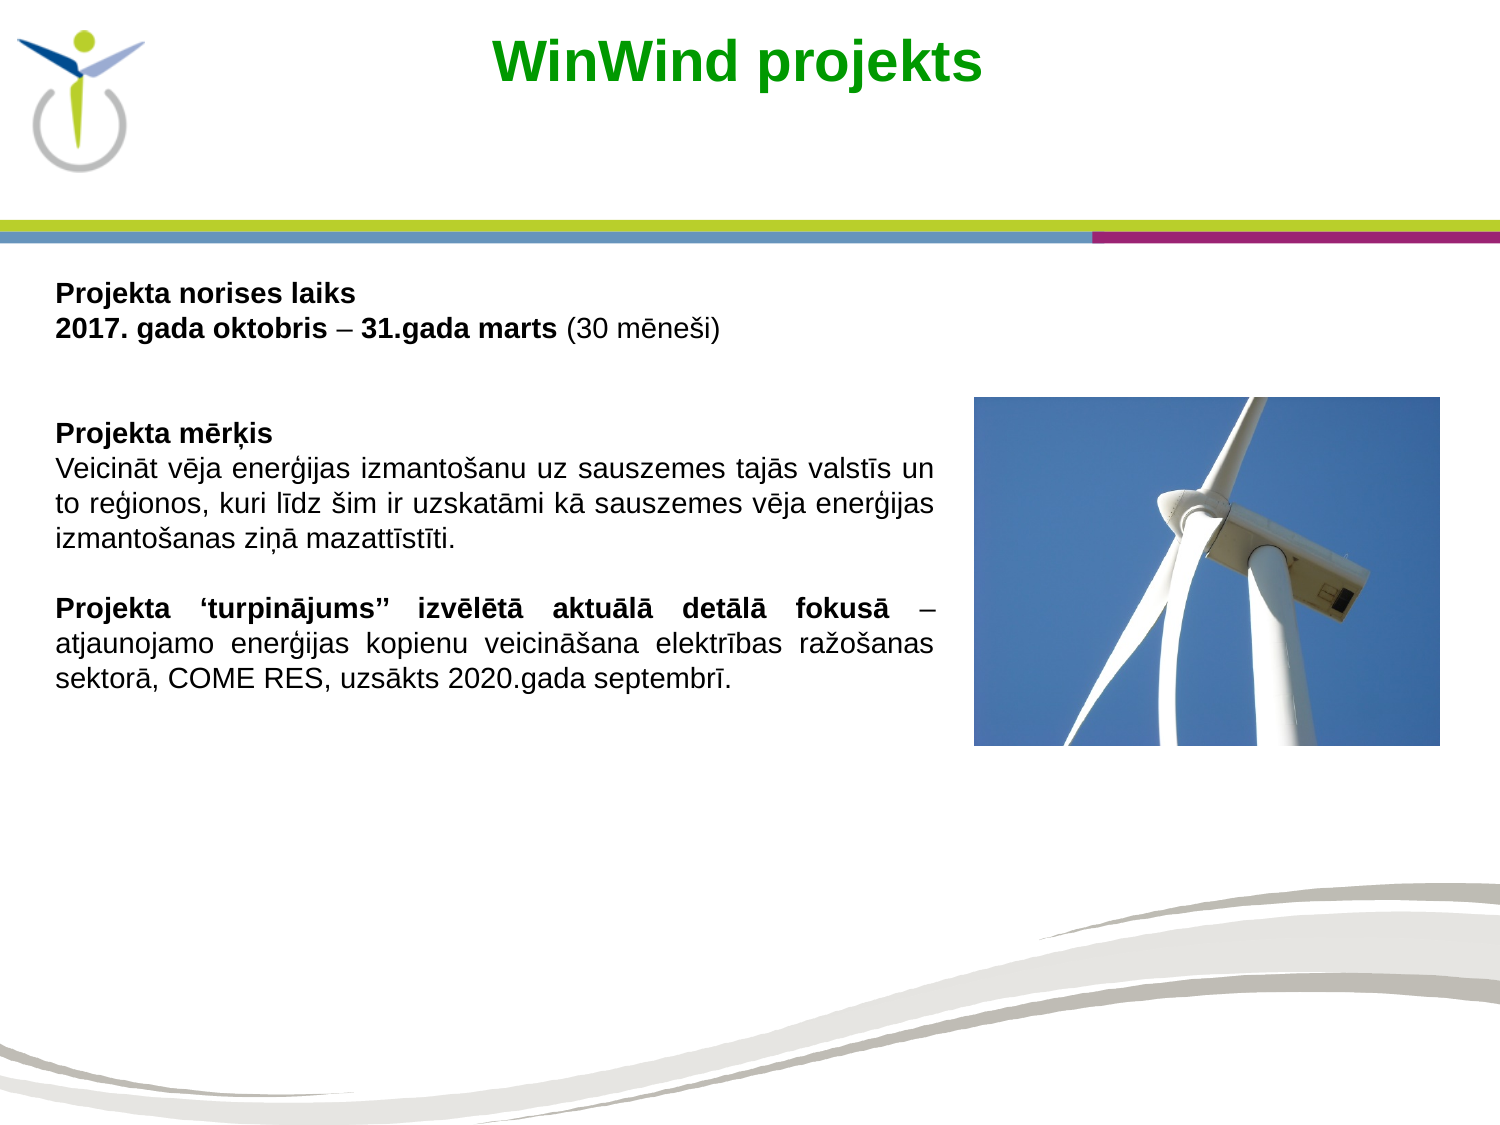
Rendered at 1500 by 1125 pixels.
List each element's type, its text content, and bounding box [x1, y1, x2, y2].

picture [17, 30, 145, 173]
picture [974, 396, 1440, 746]
list Projekta norises laiks 2017. gada oktobris – 31.gada marts (30 mēneši) Projekta mērķis Veicināt vēja enerģijas izmantošanu uz sauszemes tajās valstīs un to reģionos, kuri līdz šim ir uzskatāmi kā sauszemes vēja enerģijas izmantošanas ziņā mazattīstīti. Projekta ‘turpinājums’’ izvēlētā aktuālā detālā fokusā – atjaunojamo enerģijas kopienu veicināšana elektrības ražošanas sektorā, COME RES, uzsākts 2020.gada septembrī. [40, 267, 951, 988]
title WinWind projekts [91, 15, 1386, 102]
